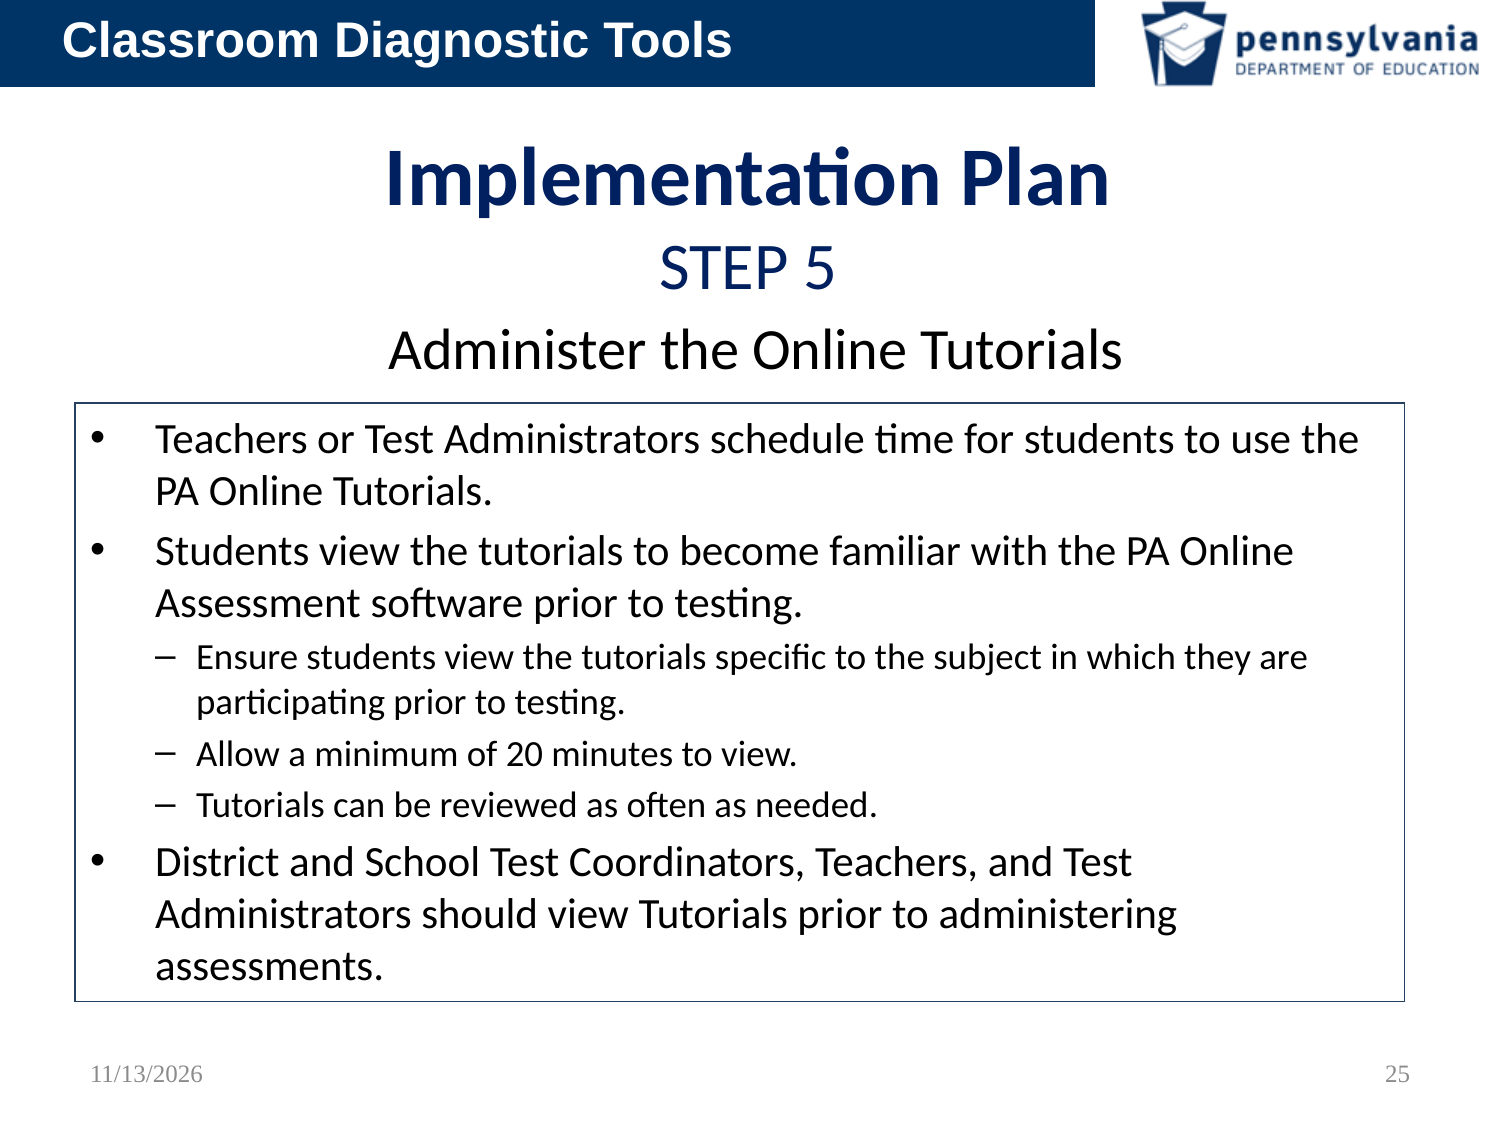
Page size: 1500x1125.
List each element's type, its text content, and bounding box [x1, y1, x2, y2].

slide_number 25 [1074, 1042, 1425, 1103]
picture [1134, 0, 1485, 90]
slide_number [75, 1042, 425, 1103]
title Implementation Plan STEP 5 Administer the Online Tutorials [73, 146, 1424, 359]
list Teachers or Test Administrators schedule time for students to use the PA Online Tutorials. Students view the tutorials to become familiar with the PA Online Assessment software prior to testing. Ensure students view the tutorials specific to the subject in which they are participating prior to testing. Allow a minimum of 20 minutes to view. Tutorials can be reviewed as often as needed. District and School Test Coordinators, Teachers, and Test Administrators should view Tutorials prior to administering assessments. [74, 402, 1405, 1002]
